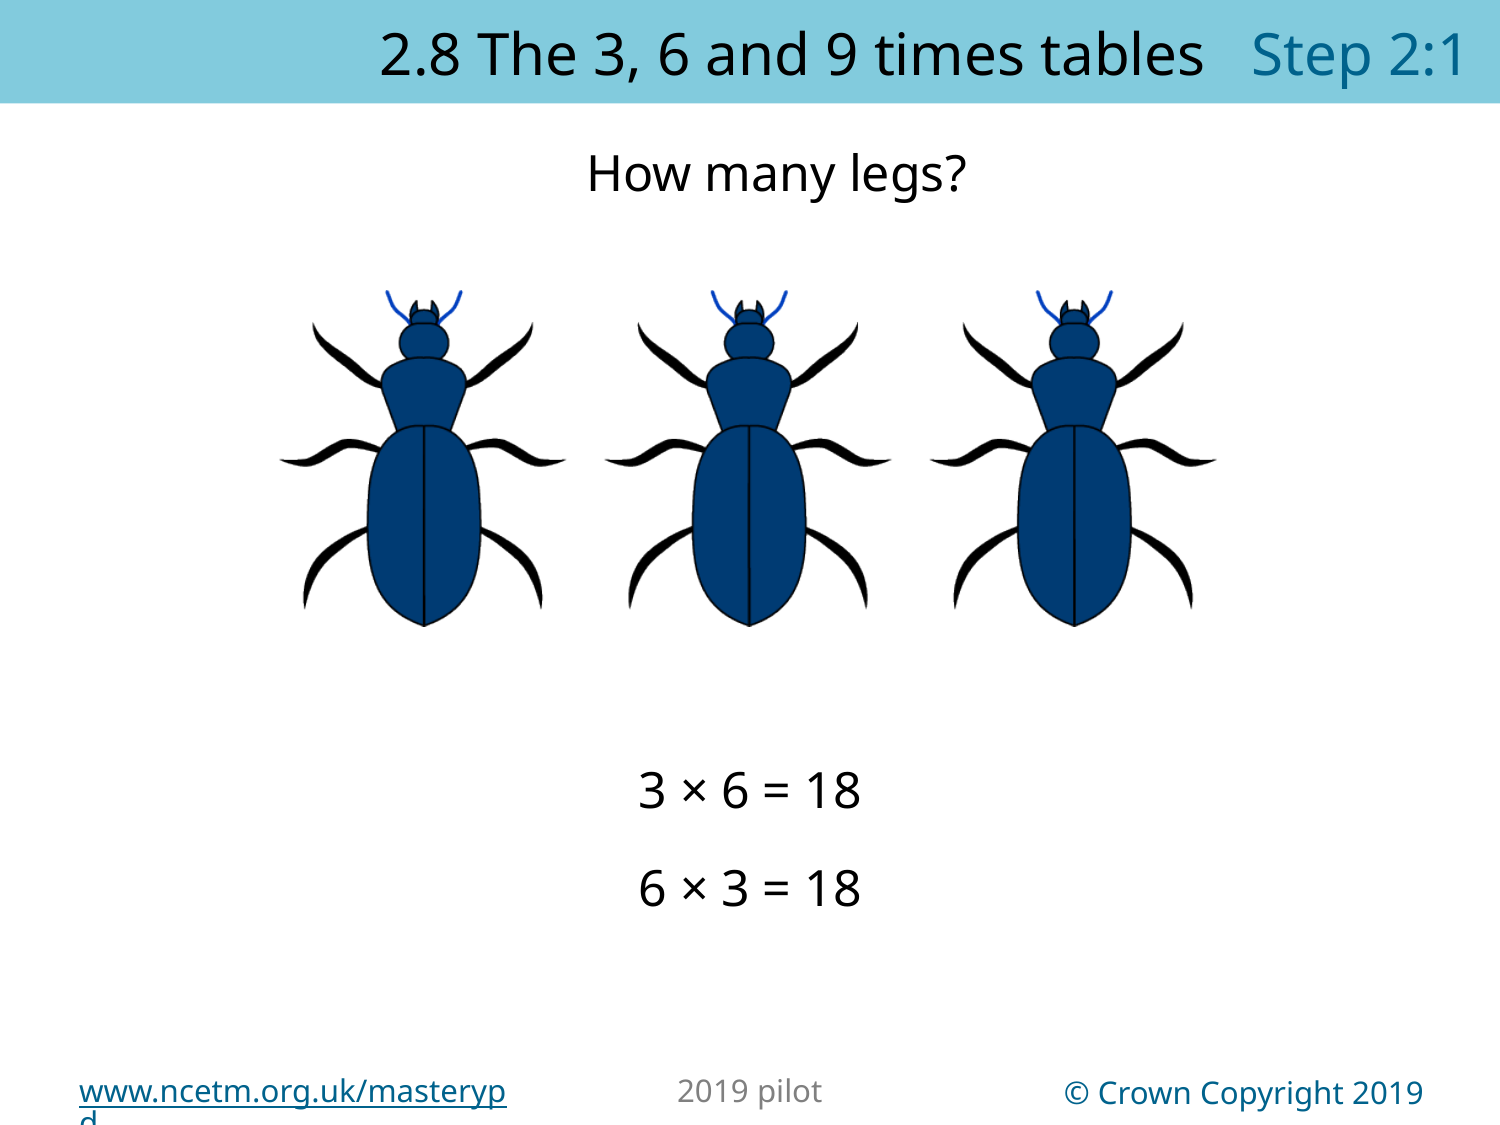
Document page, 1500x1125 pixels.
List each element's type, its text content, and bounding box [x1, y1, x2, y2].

text_box 6 × 3 = 18 [623, 849, 877, 925]
text_box 3 × 6 = 18 [573, 751, 927, 827]
list 2.8 The 3, 6 and 9 times tables Step 2:1 [0, 0, 1500, 104]
picture [246, 290, 1254, 628]
text_box How many legs? [571, 134, 982, 209]
